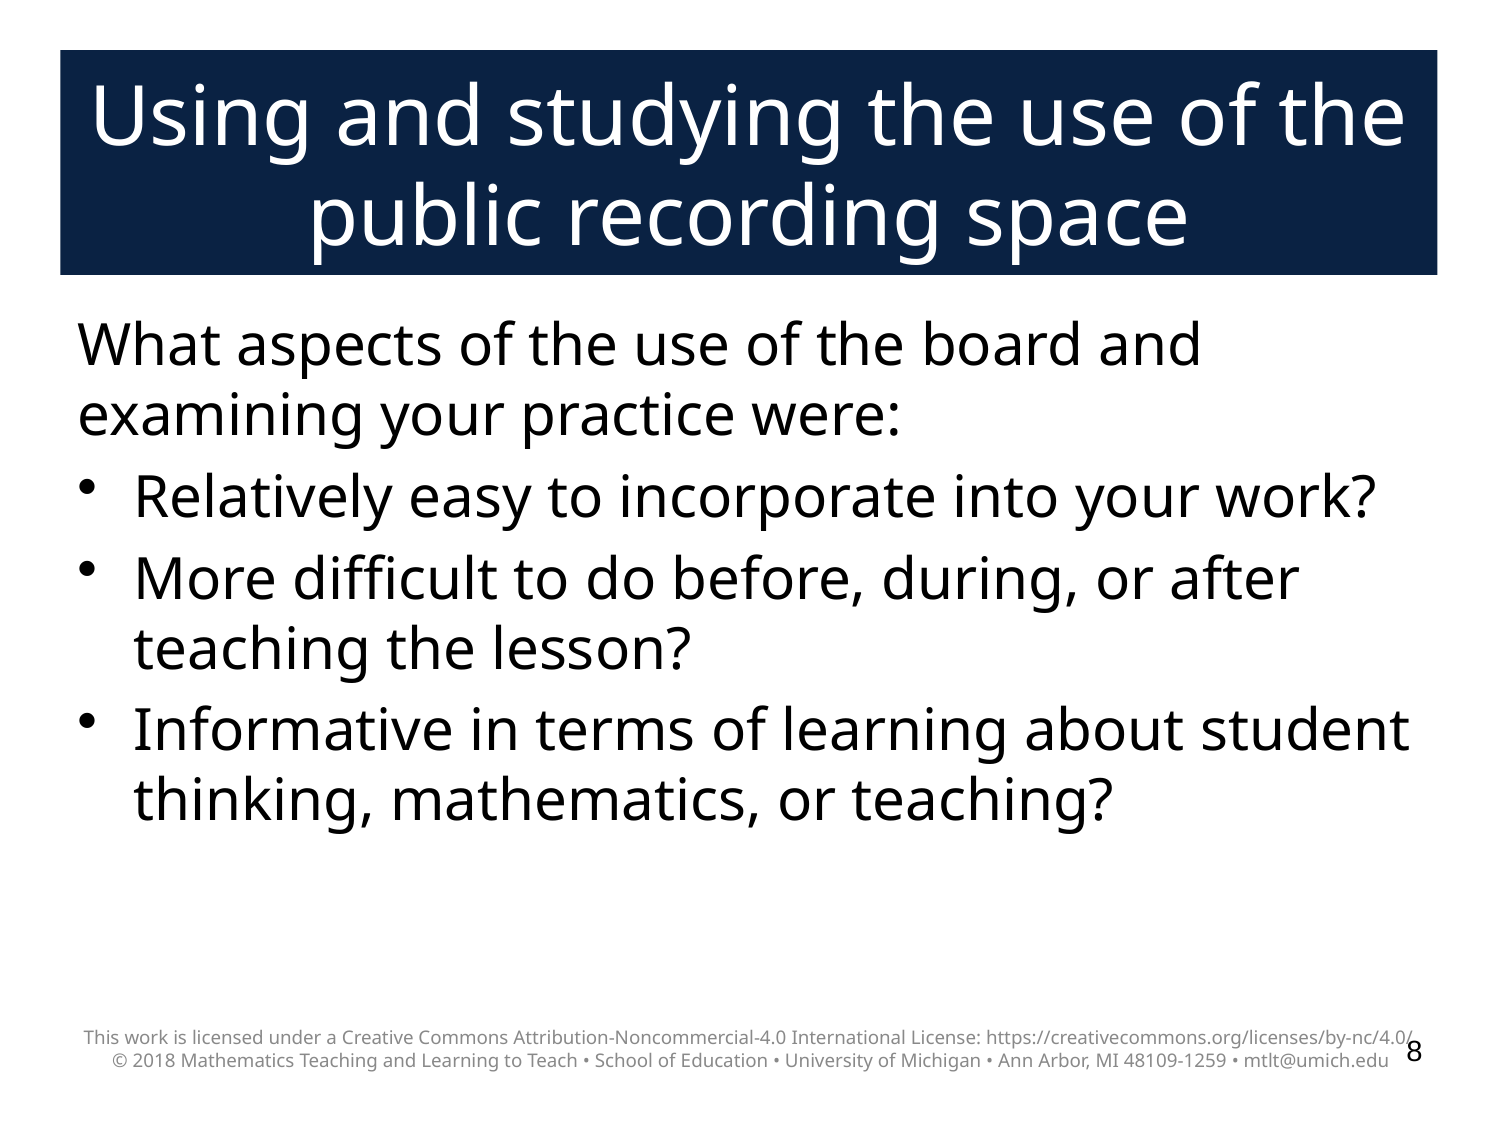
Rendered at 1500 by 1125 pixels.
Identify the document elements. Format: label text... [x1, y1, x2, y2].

title Using and studying the use of the public recording space [60, 50, 1438, 275]
list What aspects of the use of the board and examining your practice were: Relatively easy to incorporate into your work? More difficult to do before, during, or after teaching the lesson? Informative in terms of learning about student thinking, mathematics, or teaching? [62, 299, 1438, 1005]
footer This work is licensed under a Creative Commons Attribution-Noncommercial-4.0 International License: https://creativecommons.org/licenses/by-nc/4.0/ © 2018 Mathematics Teaching and Learning to Teach • School of Education • University of Michigan • Ann Arbor, MI 48109-1259 • mtlt@umich.edu [62, 1009, 1438, 1088]
